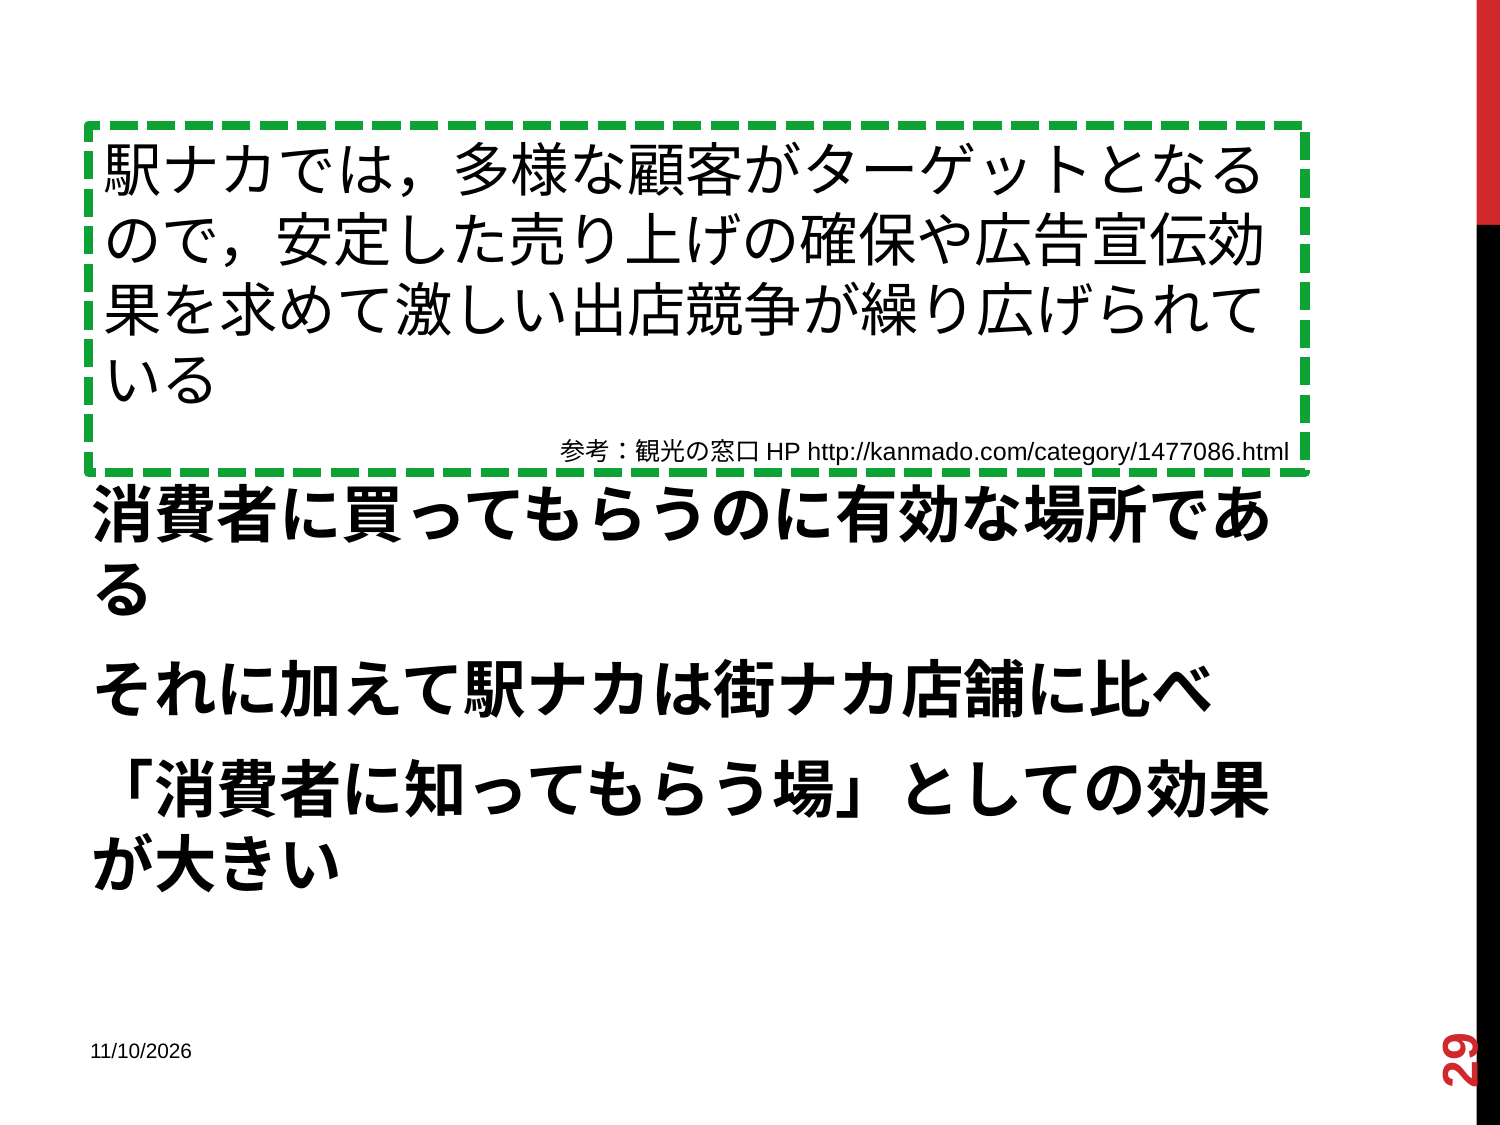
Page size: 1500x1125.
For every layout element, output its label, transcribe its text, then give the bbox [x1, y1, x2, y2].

slide_number 29 [1427, 887, 1488, 1104]
list 消費者に買ってもらうのに有効な場所である それに加えて駅ナカは街ナカ店舗に比べ 「消費者に知ってもらう場」としての効果が大きい [76, 468, 1327, 911]
text_box 駅ナカでは，多様な顧客がターゲットとなるので，安定した売り上げの確保や広告宣伝効果を求めて激しい出店競争が繰り広げられている 参考：観光の窓口HP http://kanmado.com/category/1477086.html [88, 125, 1306, 473]
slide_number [75, 1012, 638, 1063]
title [75, 25, 1025, 161]
